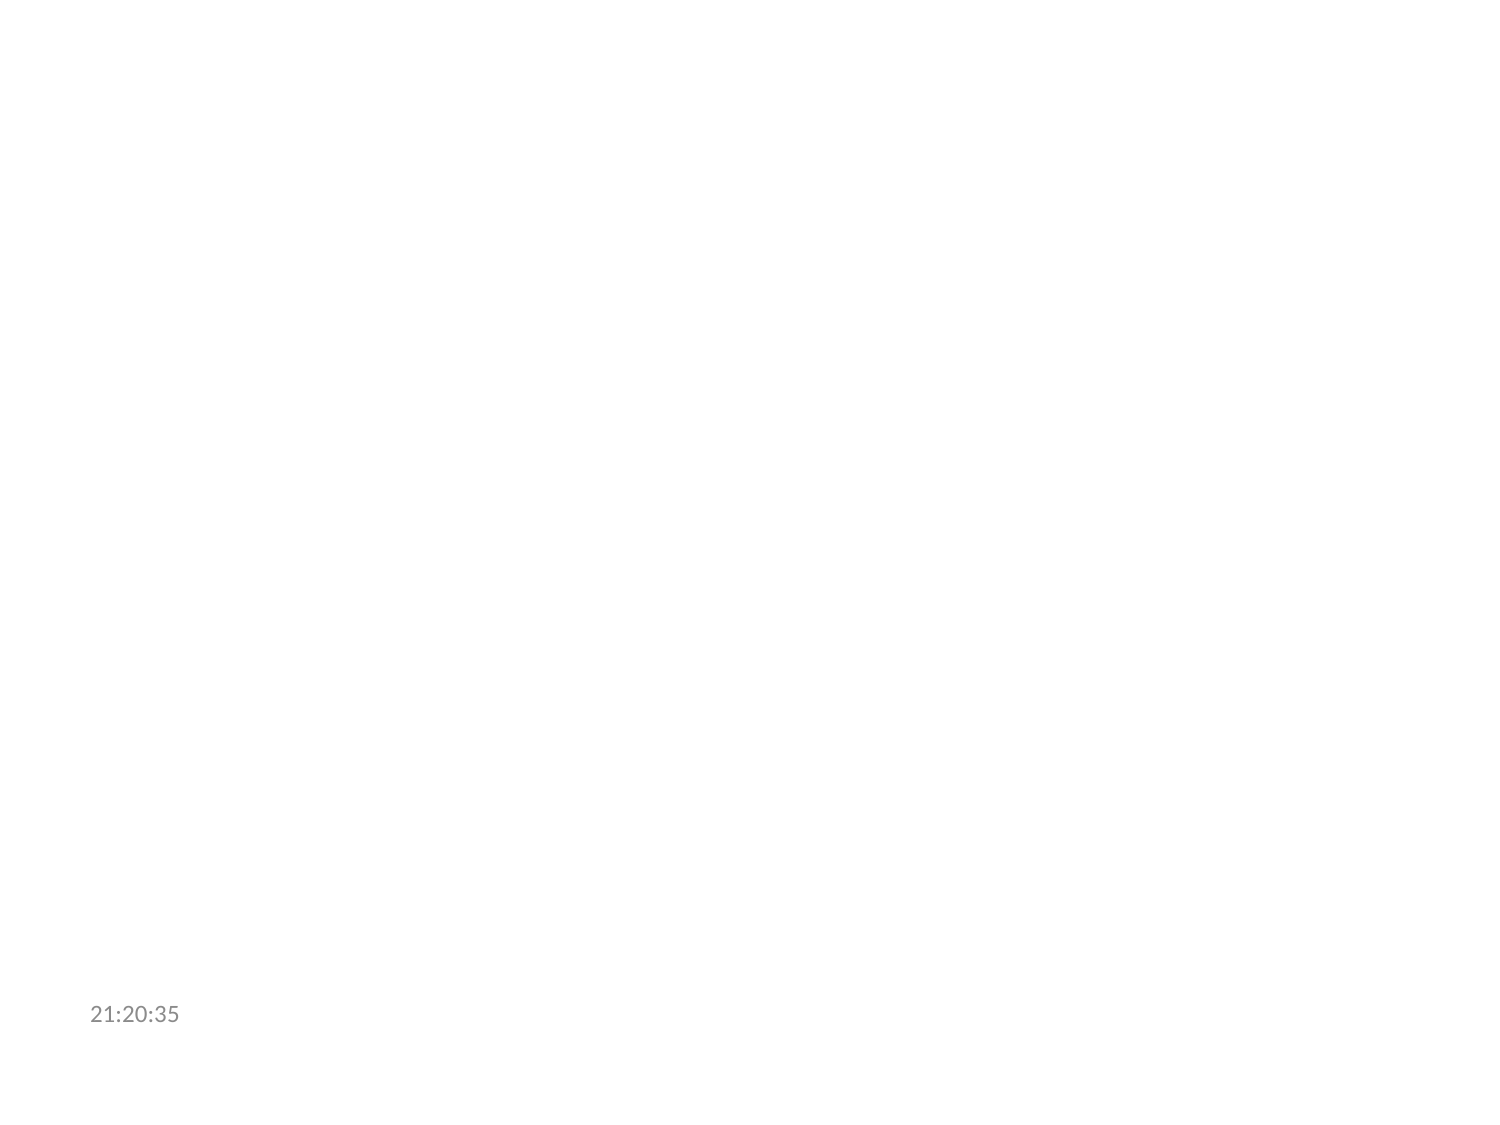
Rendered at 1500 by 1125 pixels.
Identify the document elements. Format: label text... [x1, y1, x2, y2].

text_box 15:35:09 [75, 982, 425, 1043]
